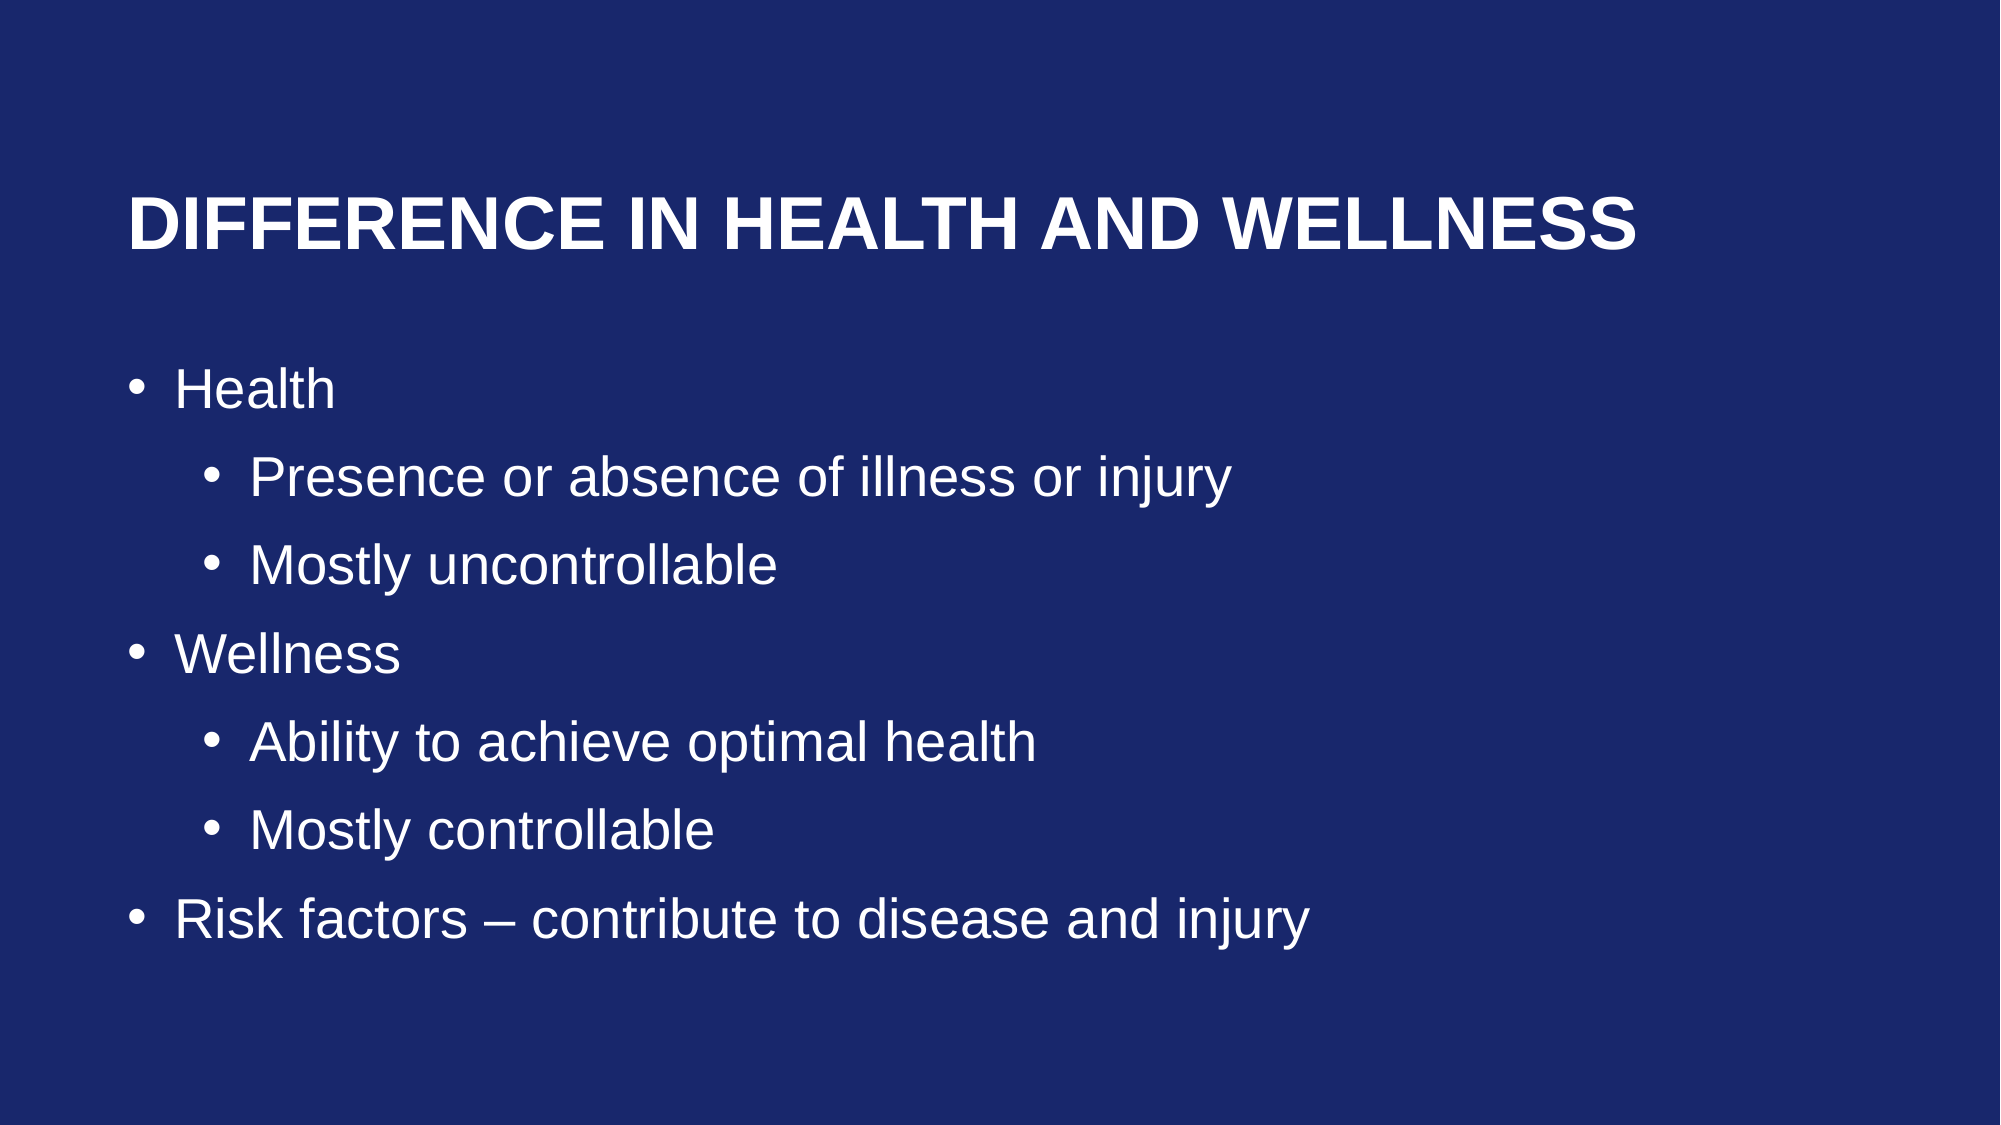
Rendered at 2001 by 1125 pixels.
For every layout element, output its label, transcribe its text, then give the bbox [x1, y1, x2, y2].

list Health Presence or absence of illness or injury Mostly uncontrollable Wellness Ability to achieve optimal health Mostly controllable Risk factors – contribute to disease and injury [112, 351, 1775, 950]
title Difference in Health and Wellness [112, 99, 1775, 339]
